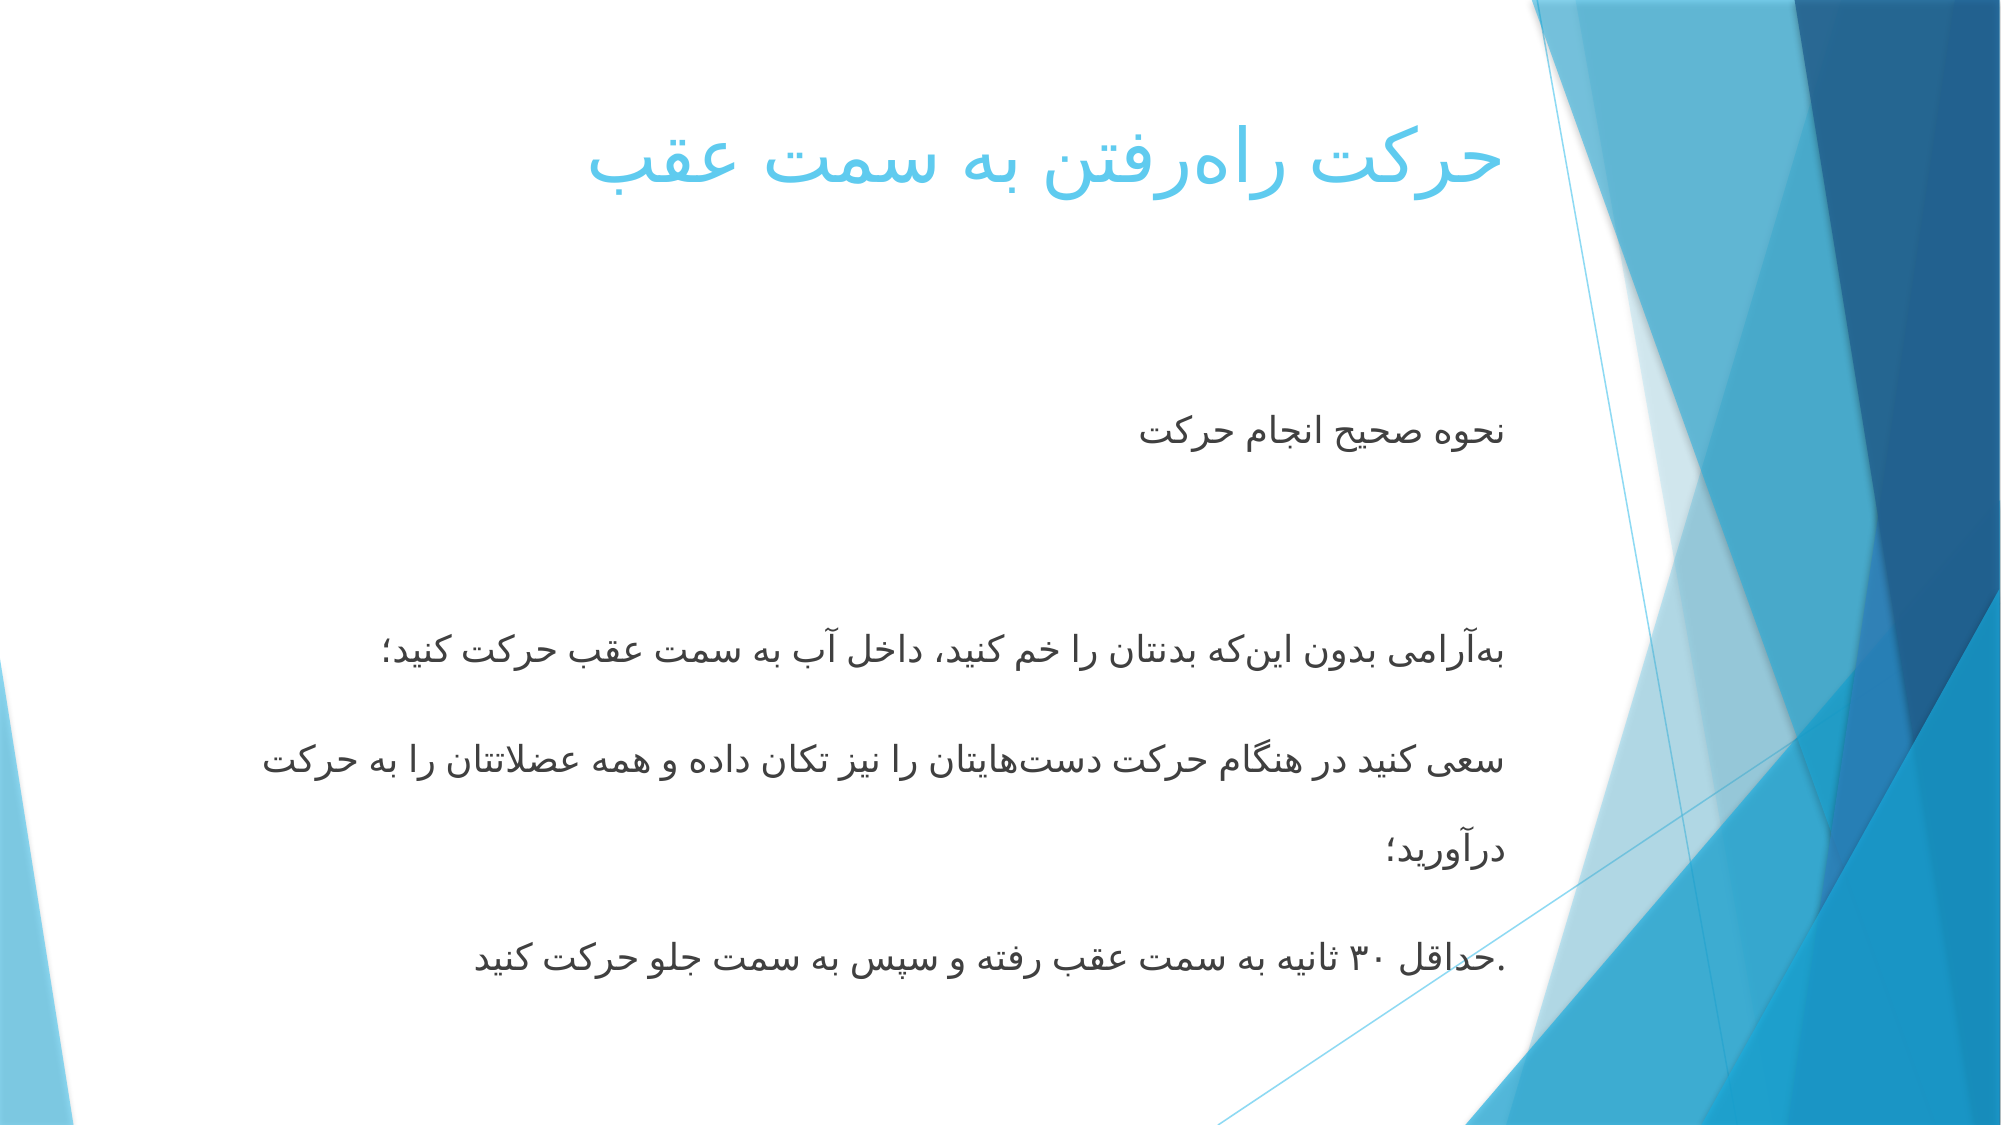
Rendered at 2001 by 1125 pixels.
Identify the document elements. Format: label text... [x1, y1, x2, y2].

title حرکت راه‌رفتن به سمت عقب [111, 99, 1522, 317]
list نحوه صحیح انجام حرکت به‌آرامی بدون این‌که بدنتان را خم کنید، داخل آب به سمت عقب حرکت کنید؛ سعی کنید در هنگام حرکت دست‌هایتان را نیز تکان داده و همه عضلاتتان را به حرکت درآورید؛ حداقل ۳۰ ثانیه به سمت عقب رفته و سپس به سمت جلو حرکت کنید. [111, 354, 1522, 992]
